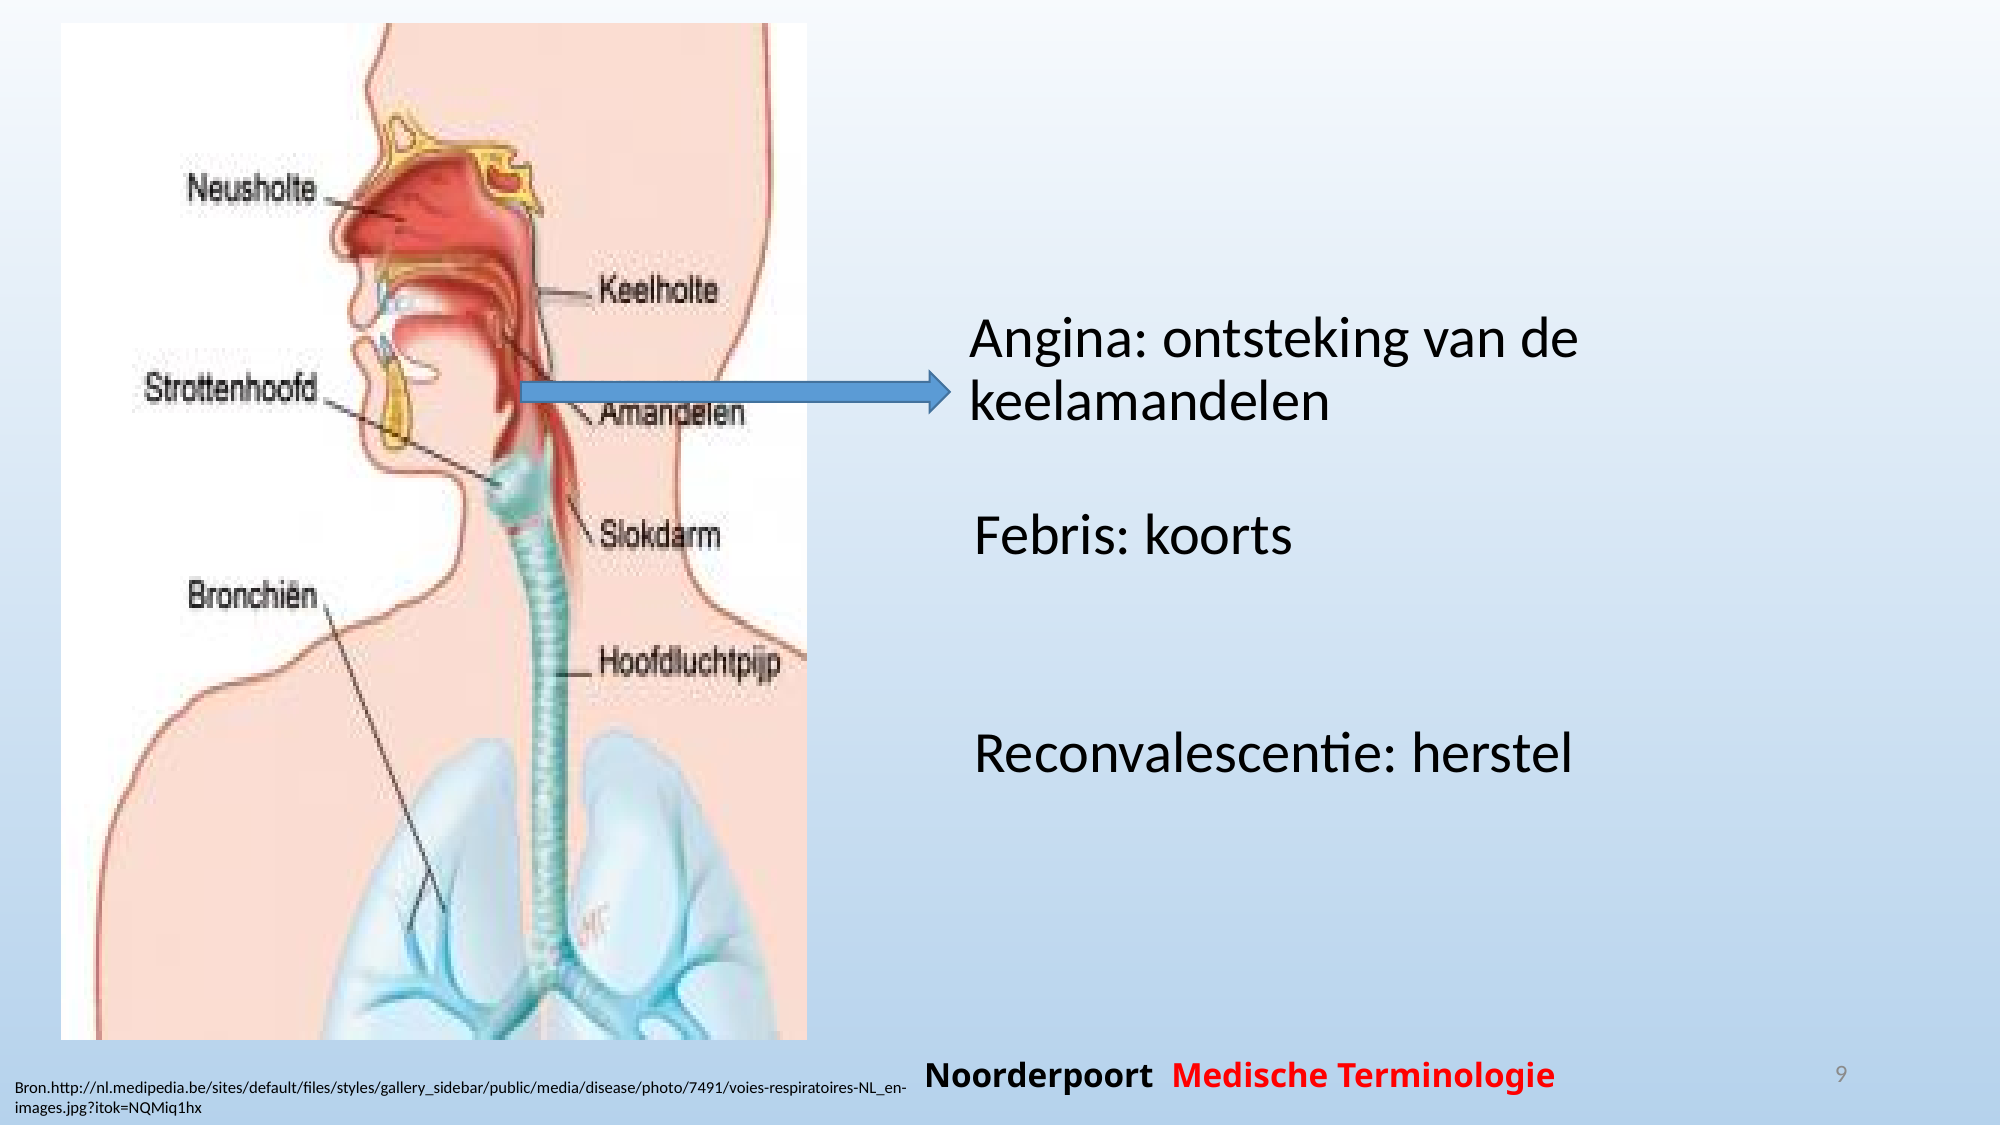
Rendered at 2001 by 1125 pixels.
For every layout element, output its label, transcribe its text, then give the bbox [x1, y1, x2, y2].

text_box Febris: koorts [959, 488, 1710, 574]
list Angina: ontsteking van de keelamandelen [954, 299, 1863, 453]
picture [61, 23, 807, 1040]
text_box Noorderpoort Medische Terminologie [909, 1046, 1607, 1102]
text_box [807, 369, 952, 415]
text_box Reconvalescentie: herstel [959, 707, 1774, 792]
text_box Bron.http://nl.medipedia.be/sites/default/files/styles/gallery_sidebar/public/media/disease/photo/7491/voies-respiratoires-NL_en-images.jpg?itok=NQMiq1hx [0, 1069, 1000, 1124]
slide_number 9 [1412, 1042, 1863, 1103]
